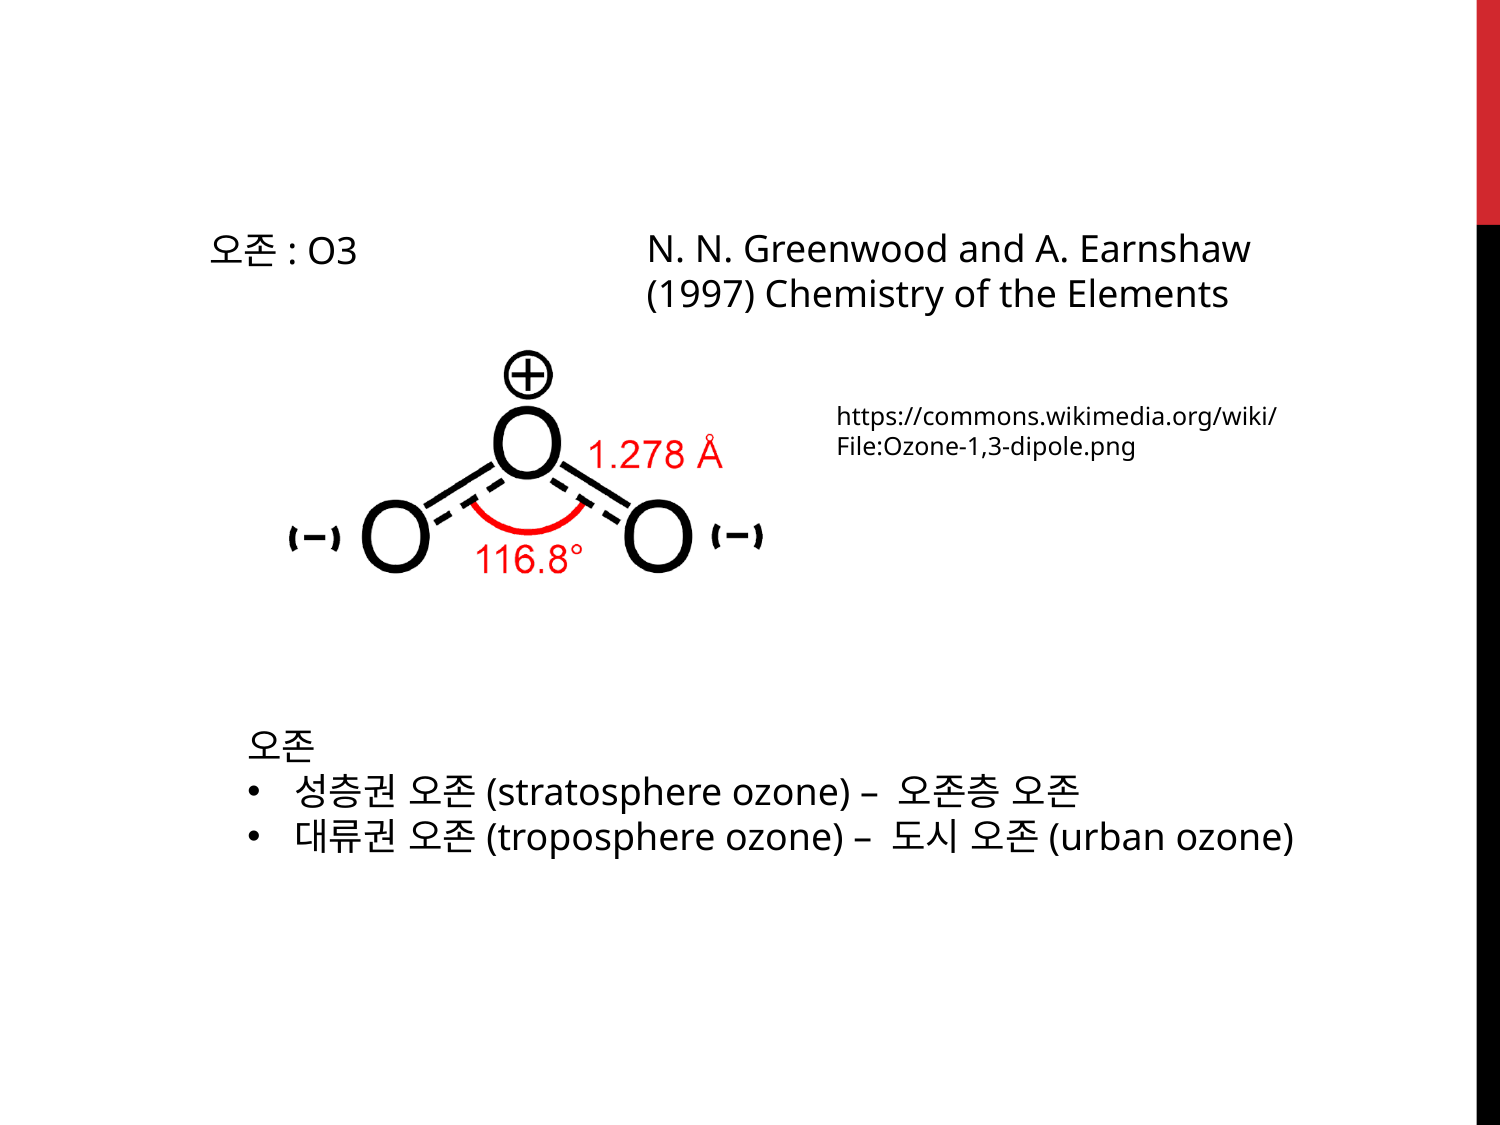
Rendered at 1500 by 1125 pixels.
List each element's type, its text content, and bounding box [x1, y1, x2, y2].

picture [240, 308, 812, 615]
text_box https://commons.wikimedia.org/wiki/File:Ozone-1,3-dipole.png [821, 393, 1371, 469]
text_box N. N. Greenwood and A. Earnshaw (1997) Chemistry of the Elements [631, 217, 1382, 322]
text_box 오존 성층권 오존(stratosphere ozone) – 오존층 오존 대류권 오존(troposphere ozone) – 도시 오존(urban ozone) [232, 715, 1310, 866]
text_box 오존: O3 [194, 219, 373, 280]
